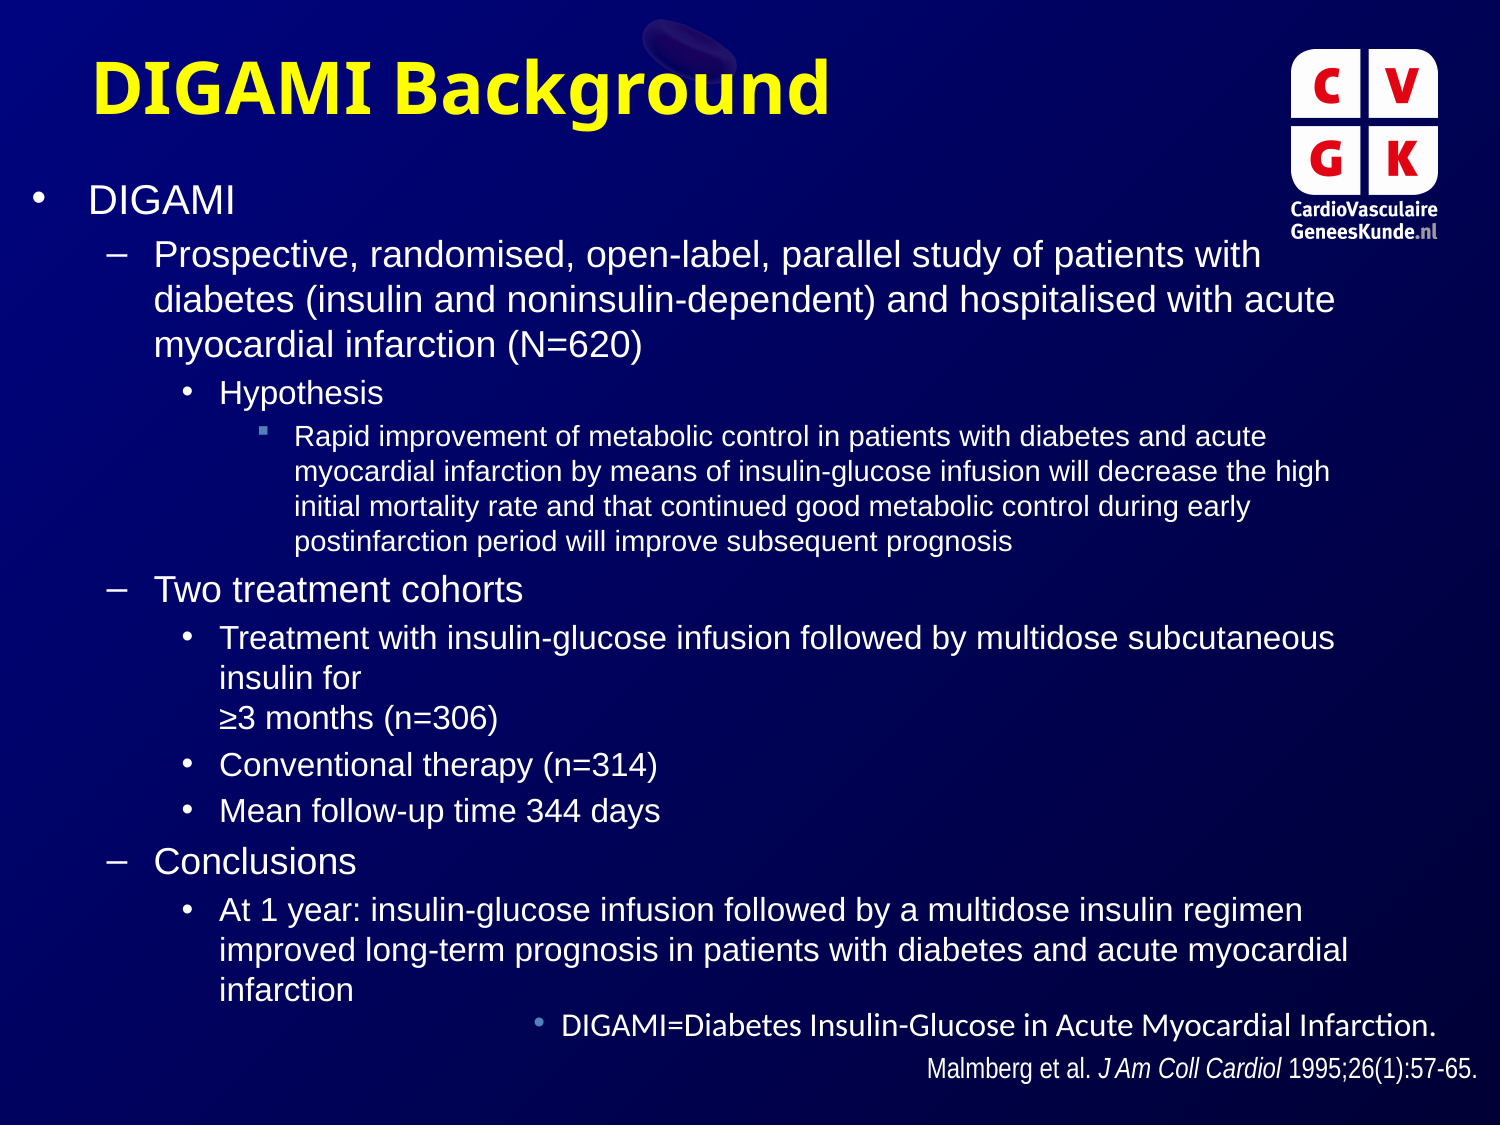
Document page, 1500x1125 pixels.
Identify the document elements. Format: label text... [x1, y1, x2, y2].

picture [1394, 49, 1438, 239]
text_box Malmberg et al. J Am Coll Cardiol 1995;26(1):57-65. [911, 1042, 1494, 1093]
text_box DIGAMI=Diabetes Insulin-Glucose in Acute Myocardial Infarction. [518, 995, 1454, 1050]
list DIGAMI Prospective, randomised, open-label, parallel study of patients with diabetes (insulin and noninsulin-dependent) and hospitalised with acute myocardial infarction (N=620) Hypothesis Rapid improvement of metabolic control in patients with diabetes and acute myocardial infarction by means of insulin-glucose infusion will decrease the high initial mortality rate and that continued good metabolic control during early postinfarction period will improve subsequent prognosis Two treatment cohorts Treatment with insulin-glucose infusion followed by multidose subcutaneous insulin for ≥3 months (n=306) Conventional therapy (n=314) Mean follow-up time 344 days Conclusions At 1 year: insulin-glucose infusion followed by a multidose insulin regimen improved long-term prognosis in patients with diabetes and acute myocardial infarction [16, 165, 1394, 956]
title DIGAMI Background [75, 34, 1419, 222]
